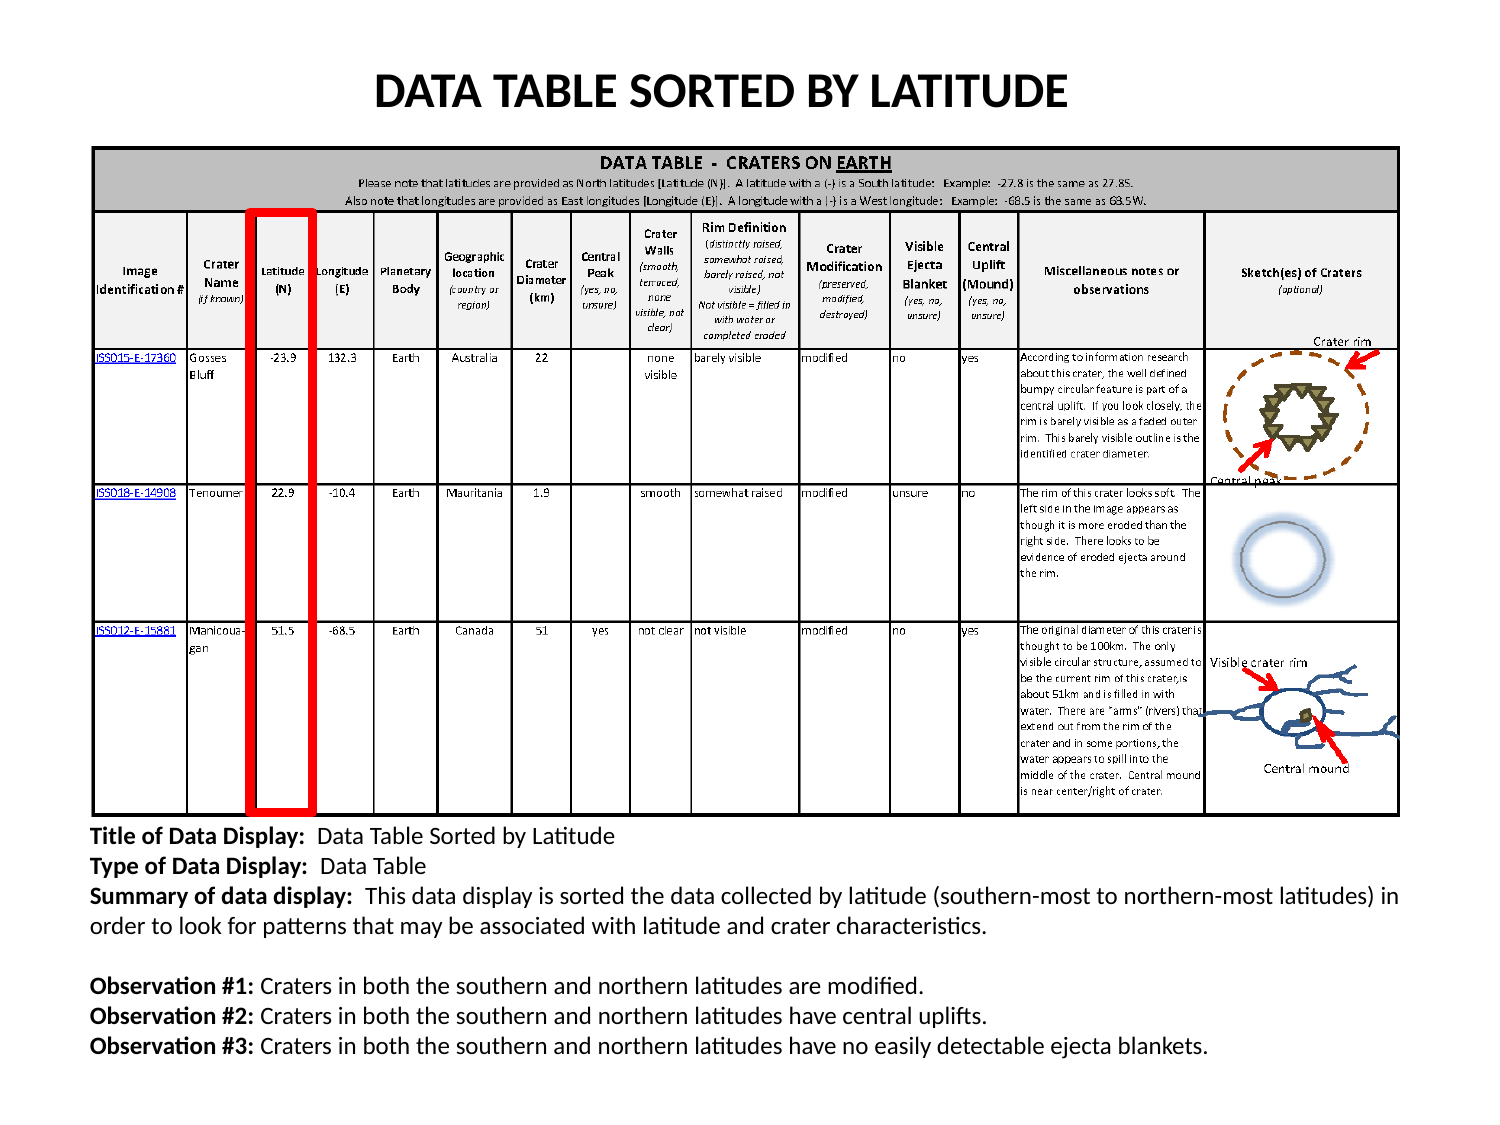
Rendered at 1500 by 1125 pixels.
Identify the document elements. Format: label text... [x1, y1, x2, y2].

picture [88, 144, 1401, 819]
text_box Title of Data Display: Data Table Sorted by Latitude Type of Data Display: Data Table Summary of data display: This data display is sorted the data collected by latitude (southern-most to northern-most latitudes) in order to look for patterns that may be associated with latitude and crater characteristics. Observation #1: Craters in both the southern and northern latitudes are modified. Observation #2: Craters in both the southern and northern latitudes have central uplifts. Observation #3: Craters in both the southern and northern latitudes have no easily detectable ejecta blankets. [74, 812, 1438, 1067]
text_box DATA TABLE SORTED BY LATITUDE [359, 49, 1085, 125]
